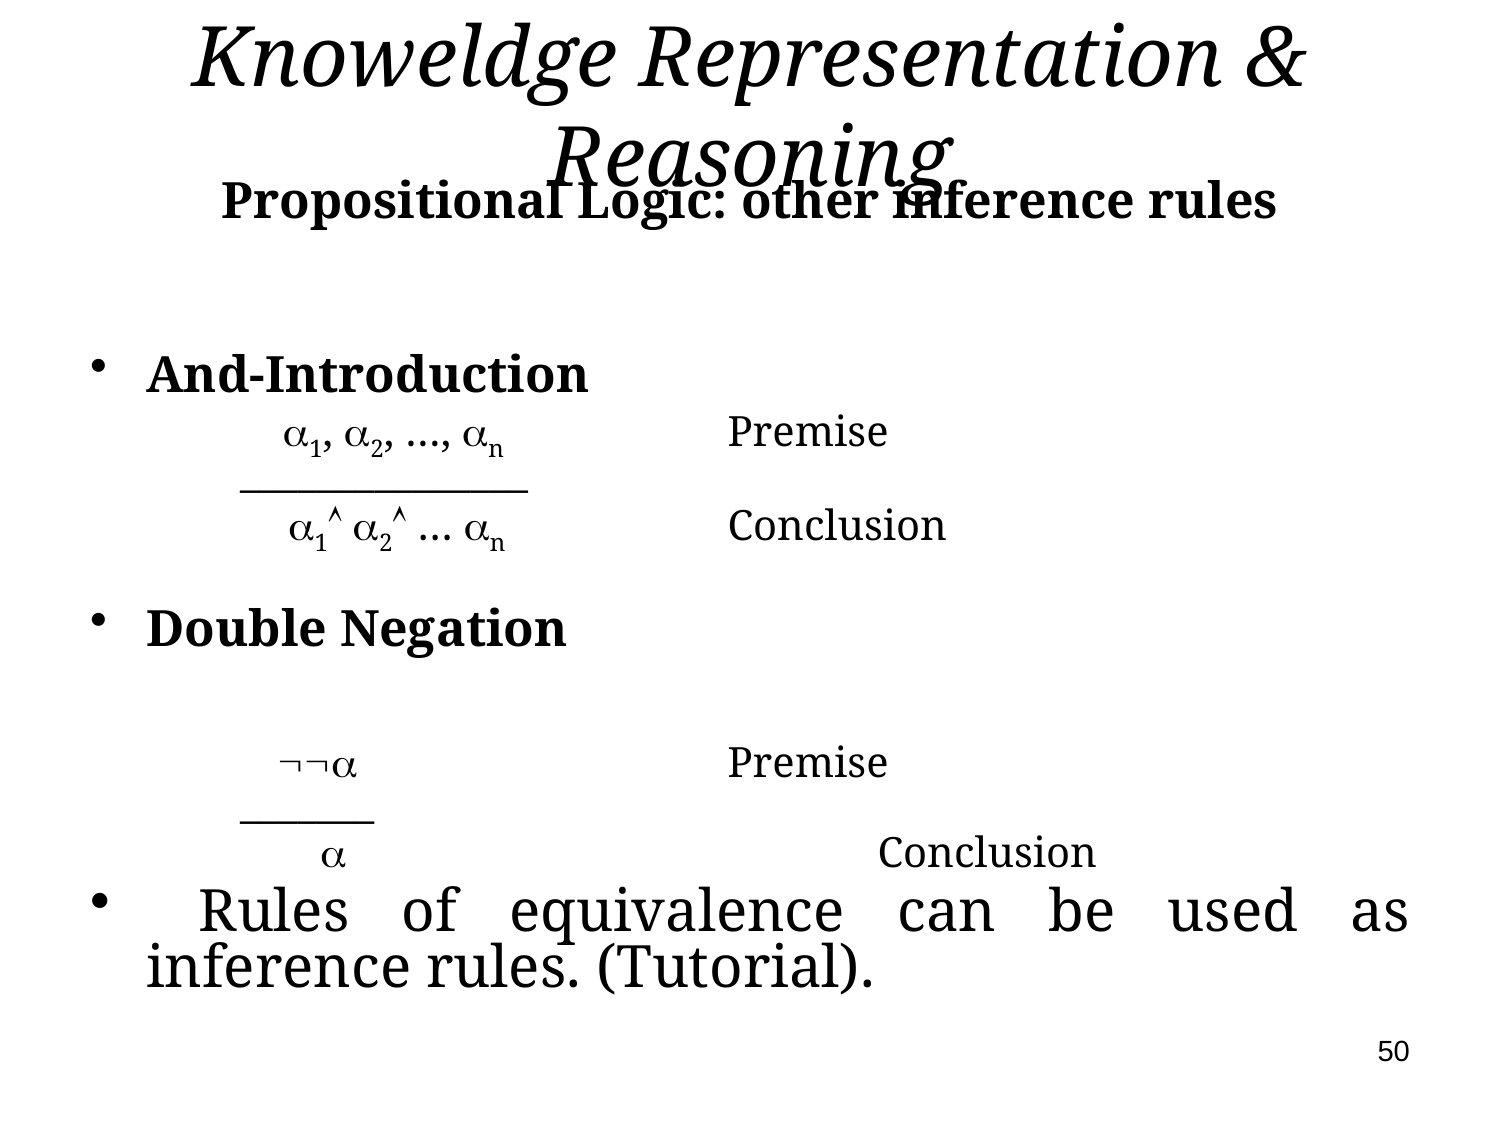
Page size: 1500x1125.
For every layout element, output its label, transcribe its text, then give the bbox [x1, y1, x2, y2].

list Propositional Logic: other inference rules And-Introduction 1, 2, …, n Premise _______________ 1 2 … n Conclusion Double Negation  Premise _______  Conclusion Rules of equivalence can be used as inference rules. (Tutorial). [74, 172, 1426, 1006]
slide_number 50 [1074, 1024, 1426, 1103]
title Knoweldge Representation & Reasoning [74, 44, 1426, 162]
